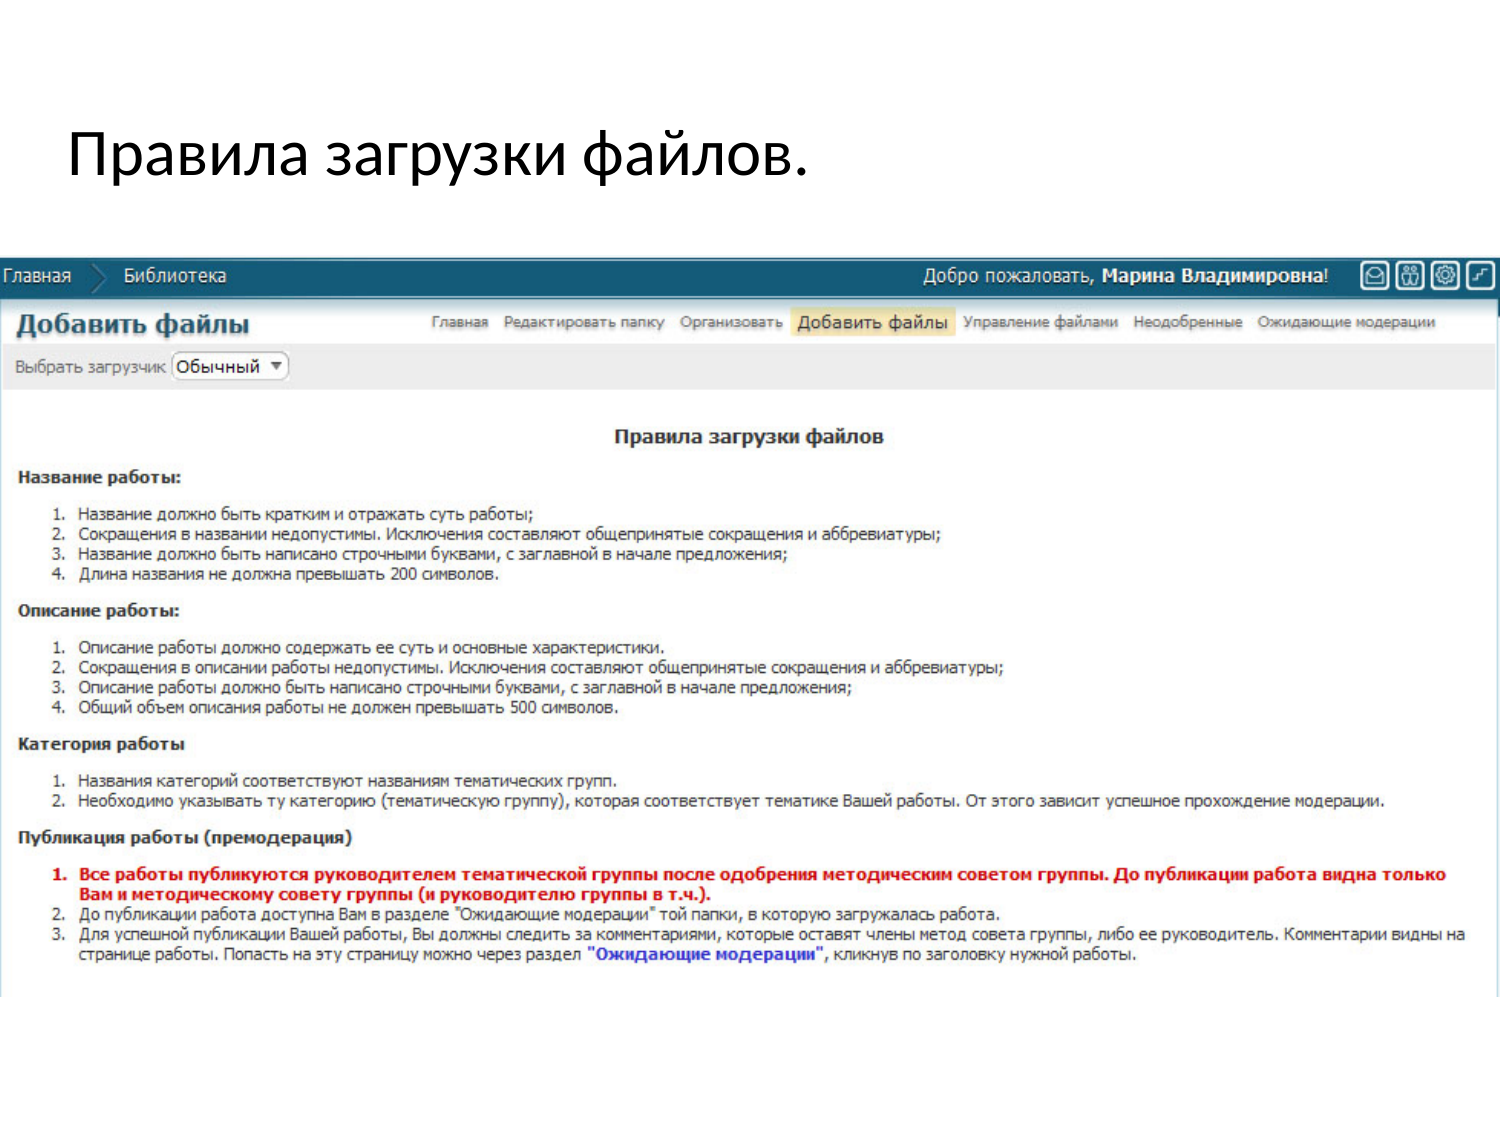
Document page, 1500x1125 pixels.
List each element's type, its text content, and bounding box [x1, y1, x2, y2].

picture [0, 255, 1500, 998]
text_box Правила загрузки файлов. [53, 101, 1400, 197]
